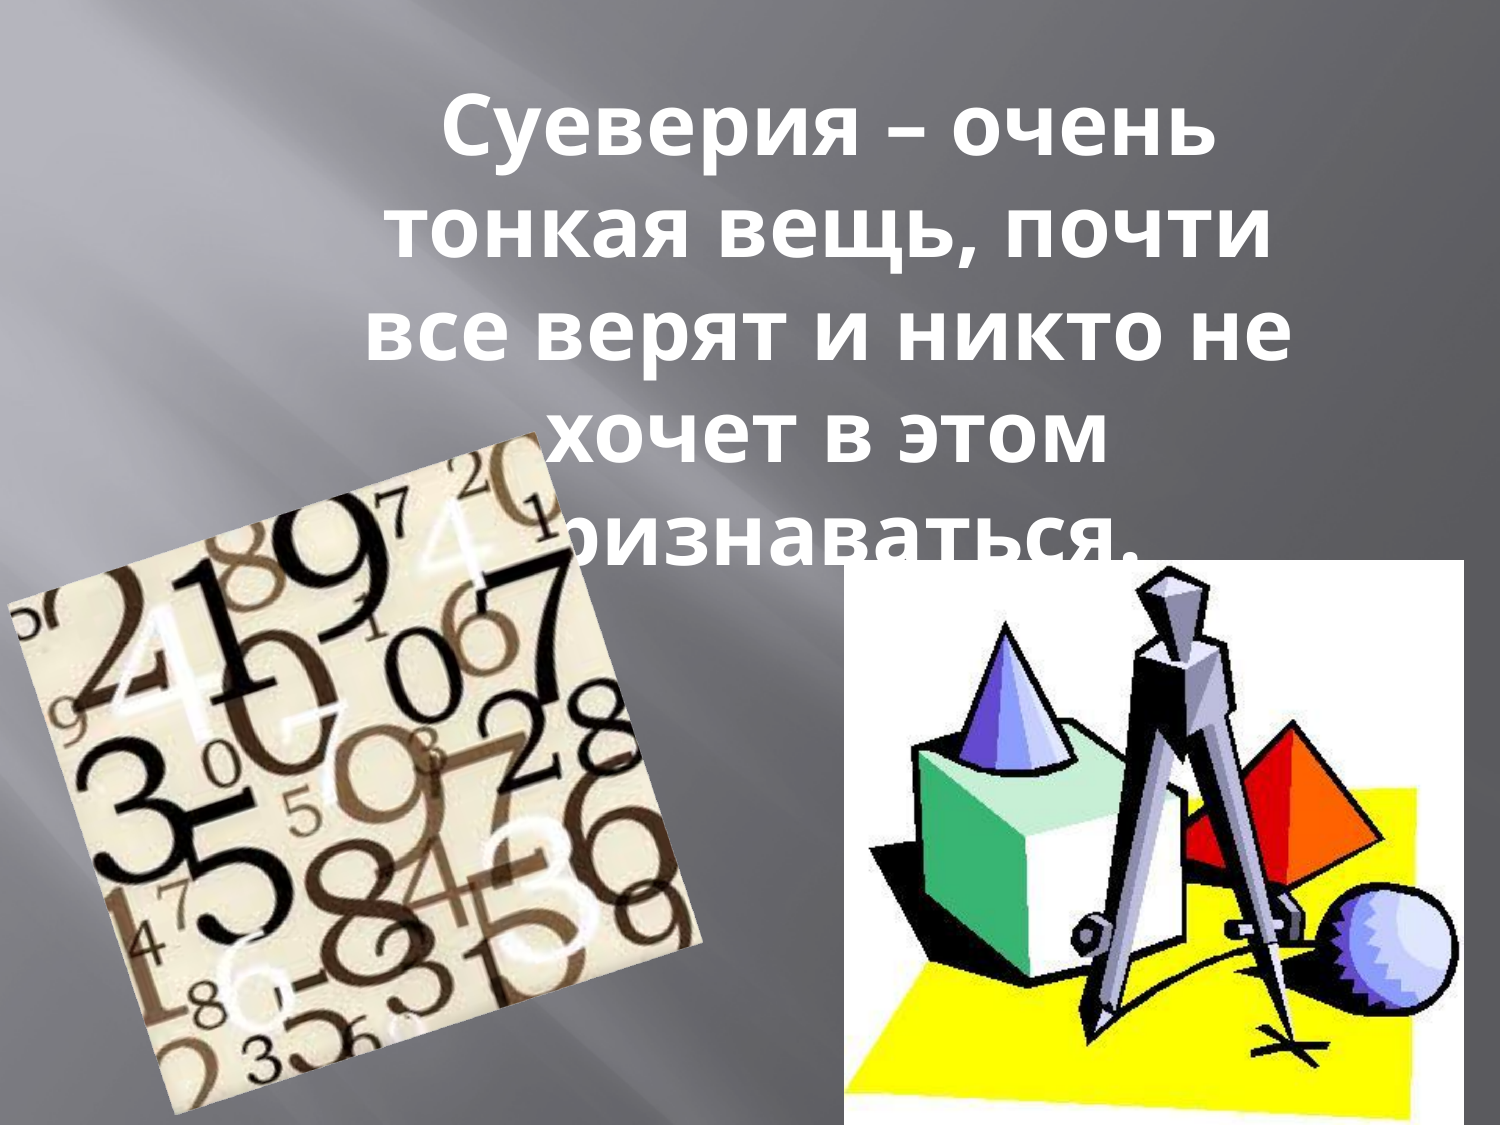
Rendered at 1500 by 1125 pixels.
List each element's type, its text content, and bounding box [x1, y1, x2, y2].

picture [9, 433, 702, 1114]
title Суеверия – очень тонкая вещь, почти все верят и никто не хочет в этом признаваться. [289, 66, 1369, 587]
picture [844, 560, 1464, 1125]
